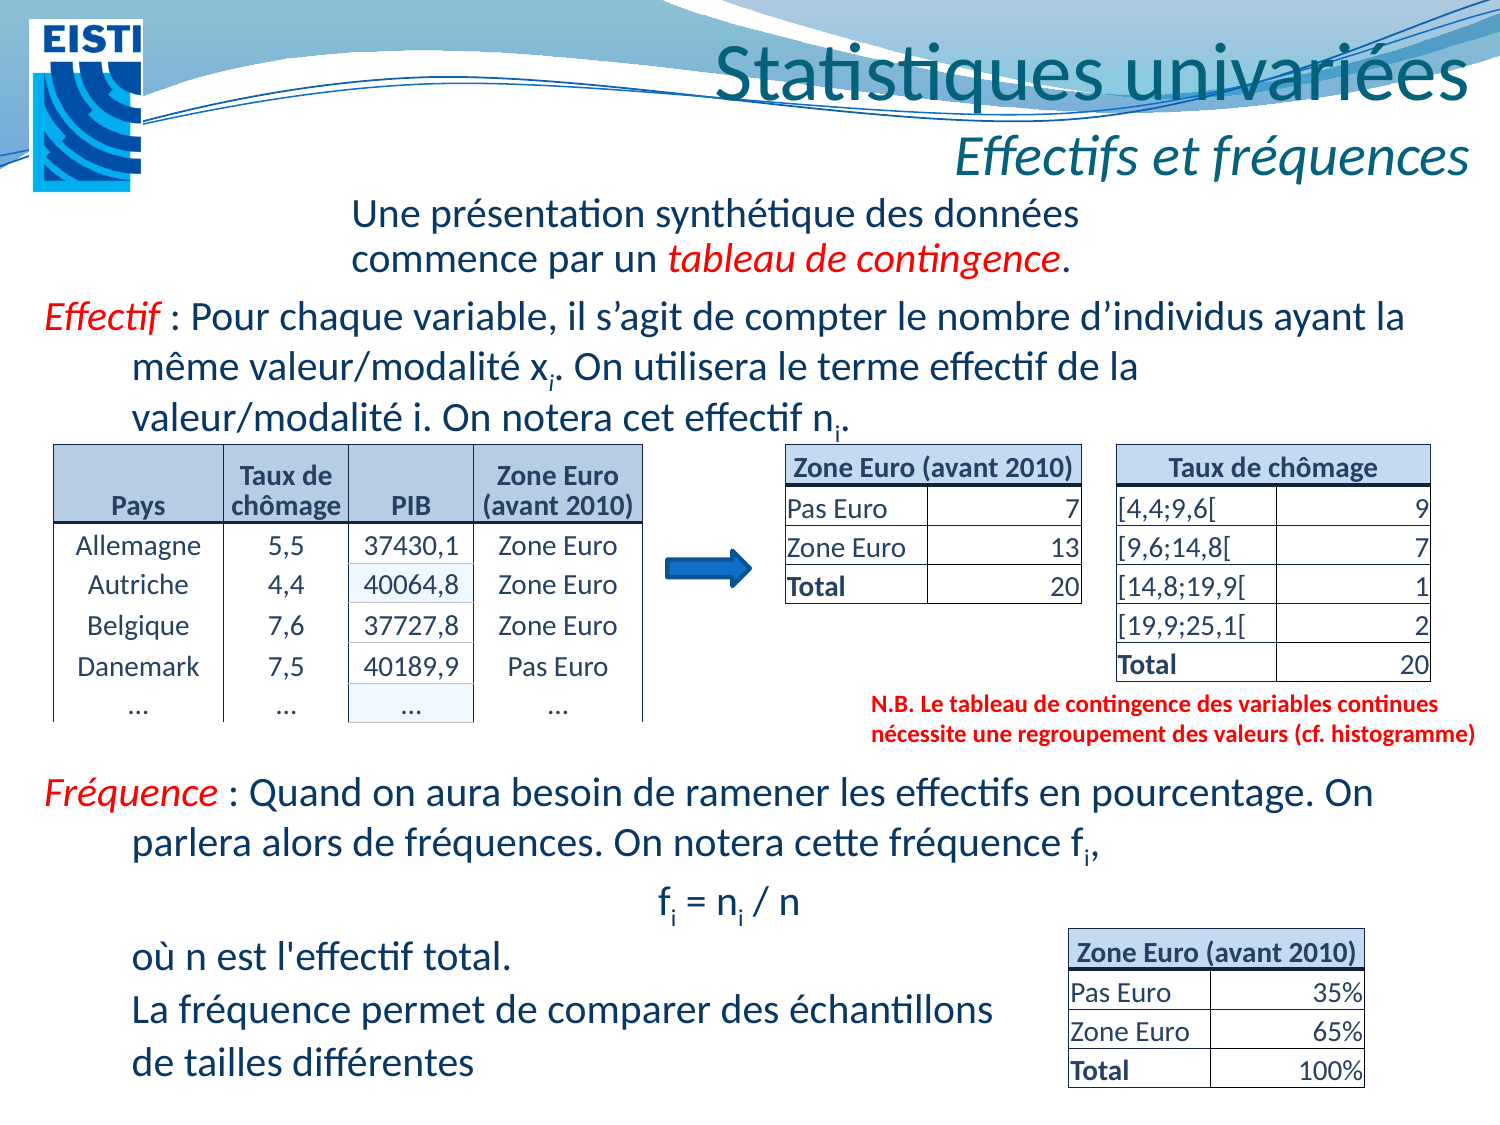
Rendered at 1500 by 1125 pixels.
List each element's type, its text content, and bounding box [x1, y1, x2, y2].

table_cell Total [786, 565, 927, 603]
table_cell 7 [1277, 526, 1430, 564]
table_header Zone Euro (avant 2010) [1069, 929, 1364, 967]
table_cell 2 [1277, 604, 1430, 642]
text_box Effectif : Pour chaque variable, il s’agit de compter le nombre d’individus ayant la même valeur/modalité xi. On utilisera le terme effectif de la valeur/modalité i. On notera cet effectif ni. Fréquence : Quand on aura besoin de ramener les effectifs en pourcentage. On parlera alors de fréquences. On notera cette fréquence fi, fi = ni / n où n est l'effectif total. La fréquence permet de comparer des échantillons de tailles différentes [29, 287, 1430, 1125]
table_cell Zone Euro [474, 524, 642, 563]
table_cell Total [1117, 643, 1276, 680]
table_cell Autriche [54, 563, 223, 602]
table_cell Zone Euro [786, 526, 927, 564]
table_cell … [349, 684, 473, 722]
table_cell 1 [1277, 565, 1430, 603]
text_box [665, 548, 753, 588]
table_cell 100% [1211, 1049, 1364, 1087]
table_cell 35% [1211, 971, 1364, 1009]
table_cell Zone Euro [1069, 1010, 1210, 1048]
table_header Taux de chômage [224, 445, 348, 521]
table_cell Pas Euro [474, 643, 642, 683]
table_cell 7,5 [224, 643, 348, 683]
table_cell 65% [1211, 1010, 1364, 1048]
table_cell … [224, 683, 348, 722]
table_cell … [54, 683, 223, 722]
table_cell [14,8;19,9[ [1117, 565, 1276, 603]
table_cell 20 [928, 565, 1081, 603]
table_header Zone Euro (avant 2010) [786, 445, 1081, 483]
text_box N.B. Le tableau de contingence des variables continues nécessite une regroupement des valeurs (cf. histogramme) [856, 680, 1500, 756]
title Statistiques univariées Effectifs et fréquences [229, 0, 1471, 188]
table_cell Pas Euro [786, 487, 927, 525]
table_cell Pas Euro [1069, 971, 1210, 1009]
text_box Une présentation synthétique des données commence par un tableau de contingence. [336, 184, 1152, 290]
table_cell 40189,9 [349, 643, 473, 683]
table_cell 40064,8 [349, 564, 473, 602]
table_cell Allemagne [54, 524, 223, 563]
table_cell 4,4 [224, 563, 348, 602]
table_cell 13 [928, 526, 1081, 564]
table_header PIB [349, 445, 473, 521]
table_cell 5,5 [224, 524, 348, 563]
table_cell 37430,1 [349, 524, 473, 563]
table_cell [19,9;25,1[ [1117, 604, 1276, 642]
table_cell Total [1069, 1049, 1210, 1087]
table_cell … [474, 683, 642, 722]
table_cell [9,6;14,8[ [1117, 526, 1276, 564]
table_cell 9 [1277, 487, 1430, 525]
table_cell [4,4;9,6[ [1117, 487, 1276, 525]
table_cell Zone Euro [474, 602, 642, 643]
table_cell 7 [928, 487, 1081, 525]
picture [29, 19, 143, 195]
table_header Taux de chômage [1117, 445, 1430, 483]
table_header Pays [54, 445, 223, 521]
table_cell 7,6 [224, 602, 348, 643]
table_cell Danemark [54, 643, 223, 683]
table_cell 20 [1277, 643, 1430, 680]
table_cell Zone Euro [474, 563, 642, 602]
table_cell 37727,8 [349, 603, 473, 642]
table_header Zone Euro (avant 2010) [474, 445, 642, 521]
table_cell Belgique [54, 602, 223, 643]
